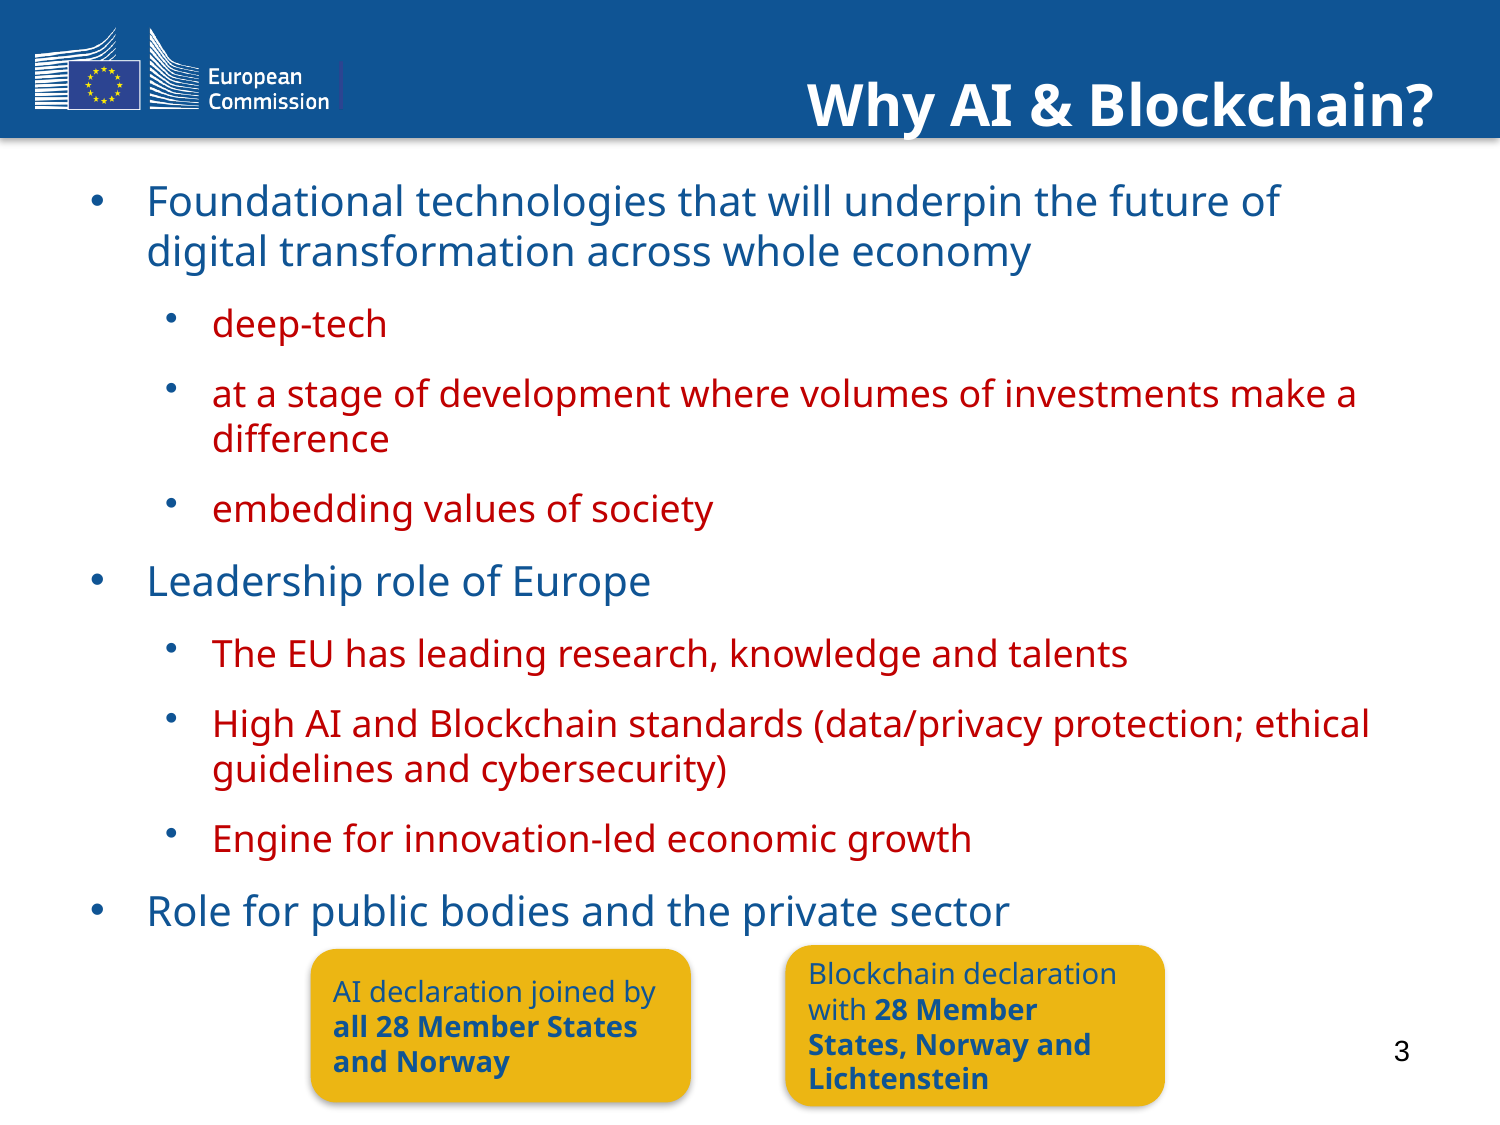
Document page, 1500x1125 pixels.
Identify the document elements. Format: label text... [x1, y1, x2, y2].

text_box Blockchain declaration with 28 Member States, Norway and Lichtenstein [784, 944, 1166, 1108]
picture [35, 27, 343, 110]
title Why AI & Blockchain? [401, 7, 1465, 130]
slide_number 3 [1164, 1024, 1426, 1103]
list Foundational technologies that will underpin the future of digital transformation across whole economy deep-tech at a stage of development where volumes of investments make a difference embedding values of society Leadership role of Europe The EU has leading research, knowledge and talents High AI and Blockchain standards (data/privacy protection; ethical guidelines and cybersecurity) Engine for innovation-led economic growth Role for public bodies and the private sector [75, 167, 1400, 929]
text_box AI declaration joined by all 28 Member States and Norway [309, 948, 692, 1104]
